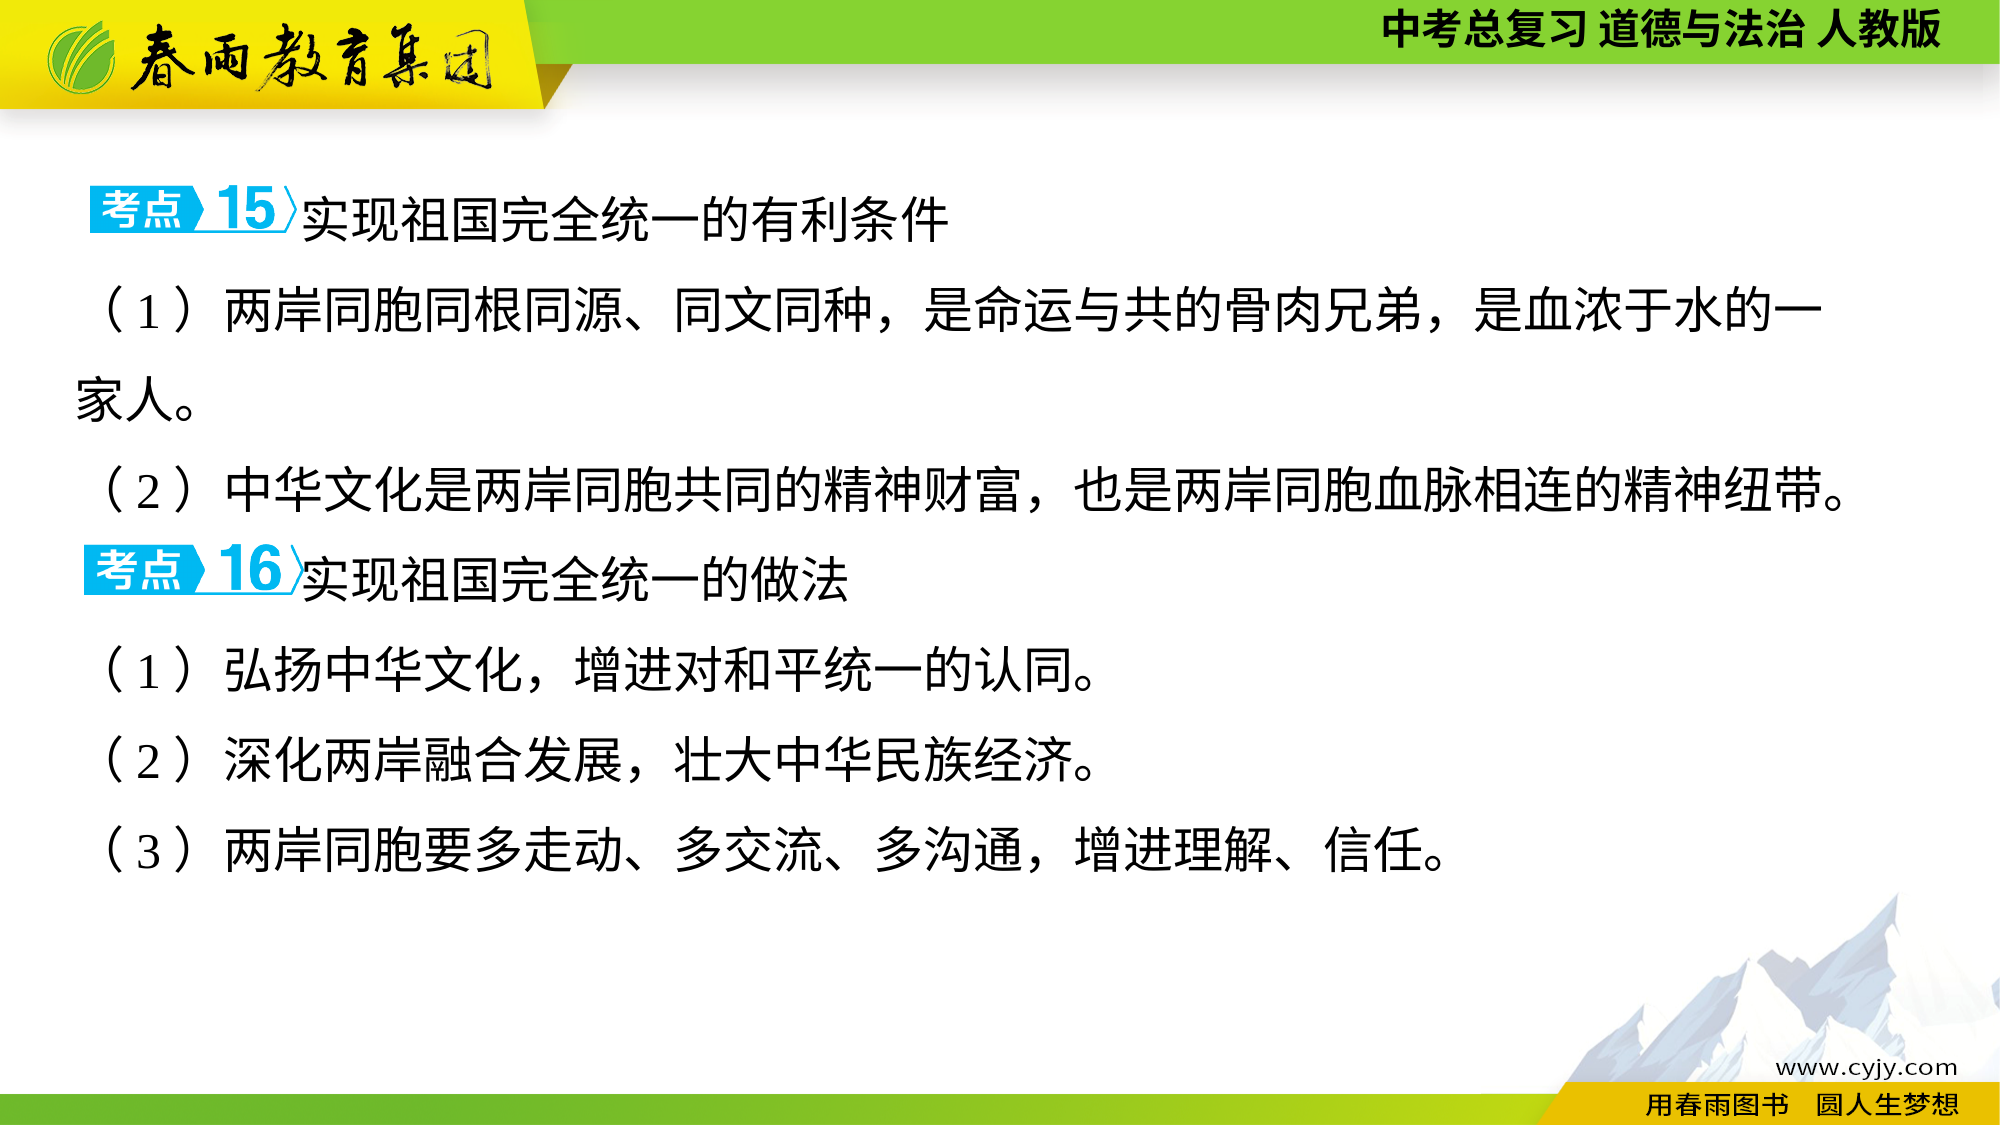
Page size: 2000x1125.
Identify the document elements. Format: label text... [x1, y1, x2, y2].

picture [0, 0, 2000, 1125]
list 实现祖国完全统一的有利条件 （1）两岸同胞同根同源、同文同种，是命运与共的骨肉兄弟，是血浓于水的一 家人。 （2）中华文化是两岸同胞共同的精神财富，也是两岸同胞血脉相连的精神纽带。 实现祖国完全统一的做法 （1）弘扬中华文化，增进对和平统一的认同。 （2）深化两岸融合发展，壮大中华民族经济。 （3）两岸同胞要多走动、多交流、多沟通，增进理解、信任。 [59, 151, 1944, 894]
